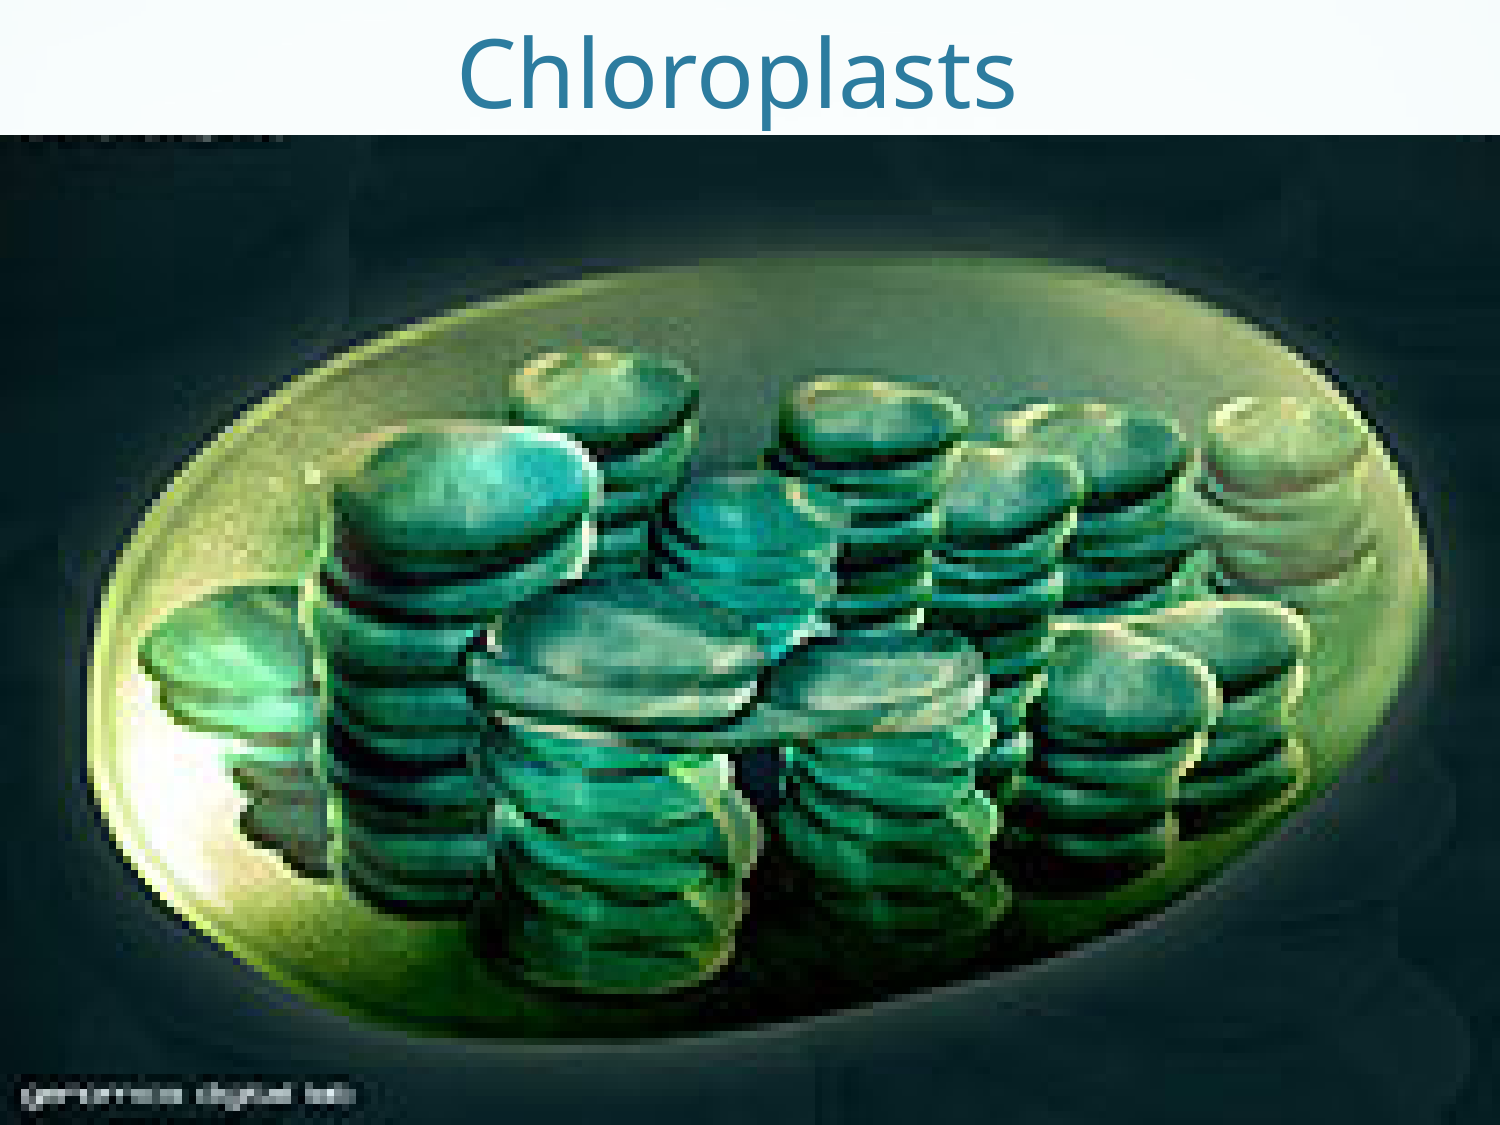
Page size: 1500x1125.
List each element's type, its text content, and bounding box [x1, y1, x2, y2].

title Chloroplasts [90, 17, 1410, 131]
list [0, 134, 1500, 1125]
